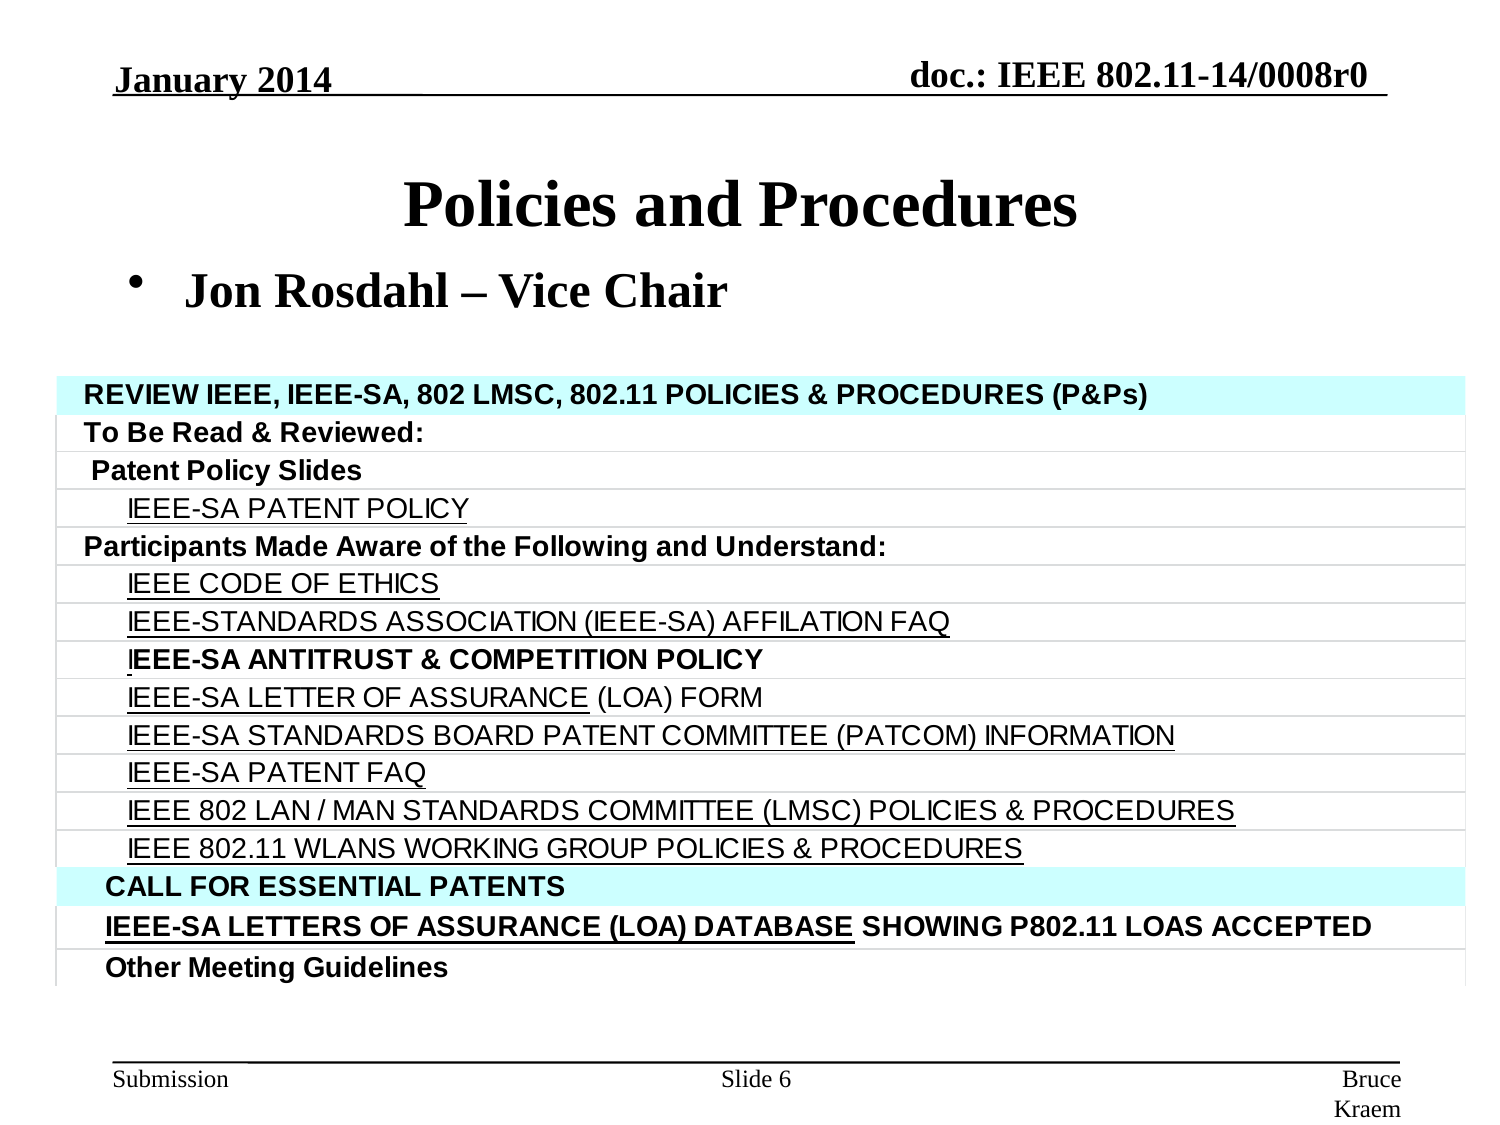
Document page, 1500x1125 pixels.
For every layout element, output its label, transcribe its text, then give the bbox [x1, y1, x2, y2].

picture [54, 374, 1468, 988]
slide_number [114, 54, 335, 100]
list Jon Rosdahl – Vice Chair [112, 249, 1388, 325]
footer Bruce Kraemer, Marvell [1325, 1062, 1402, 1093]
title Policies and Procedures [112, 112, 1388, 249]
slide_number Slide 6 [712, 1062, 800, 1093]
